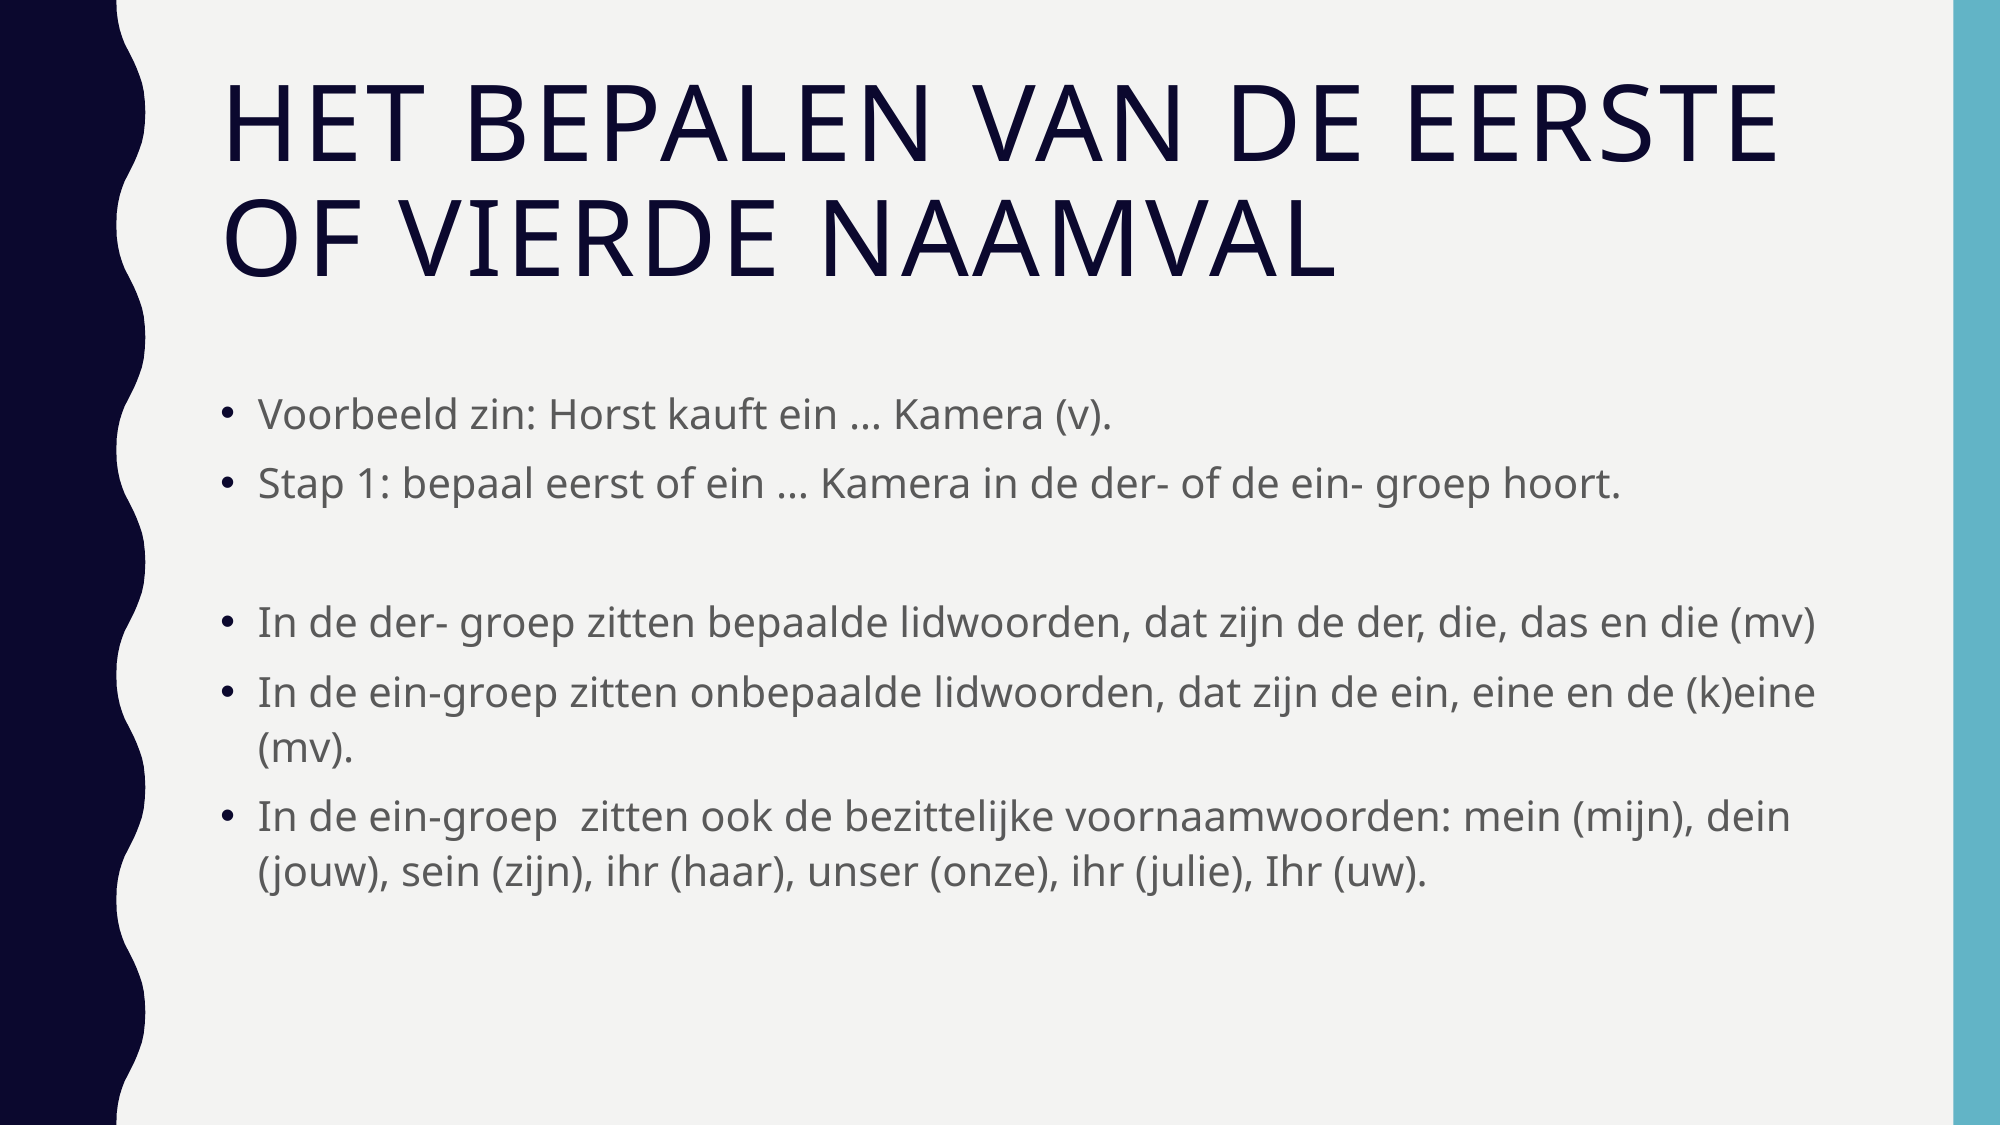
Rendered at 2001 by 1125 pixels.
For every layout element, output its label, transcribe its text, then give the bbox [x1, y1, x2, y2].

title Het bepalen van de eerste of vierde naamval [205, 62, 1875, 308]
list Voorbeeld zin: Horst kauft ein … Kamera (v). Stap 1: bepaal eerst of ein … Kamera in de der- of de ein- groep hoort. In de der- groep zitten bepaalde lidwoorden, dat zijn de der, die, das en die (mv) In de ein-groep zitten onbepaalde lidwoorden, dat zijn de ein, eine en de (k)eine (mv). In de ein-groep zitten ook de bezittelijke voornaamwoorden: mein (mijn), dein (jouw), sein (zijn), ihr (haar), unser (onze), ihr (julie), Ihr (uw). [205, 375, 1875, 965]
